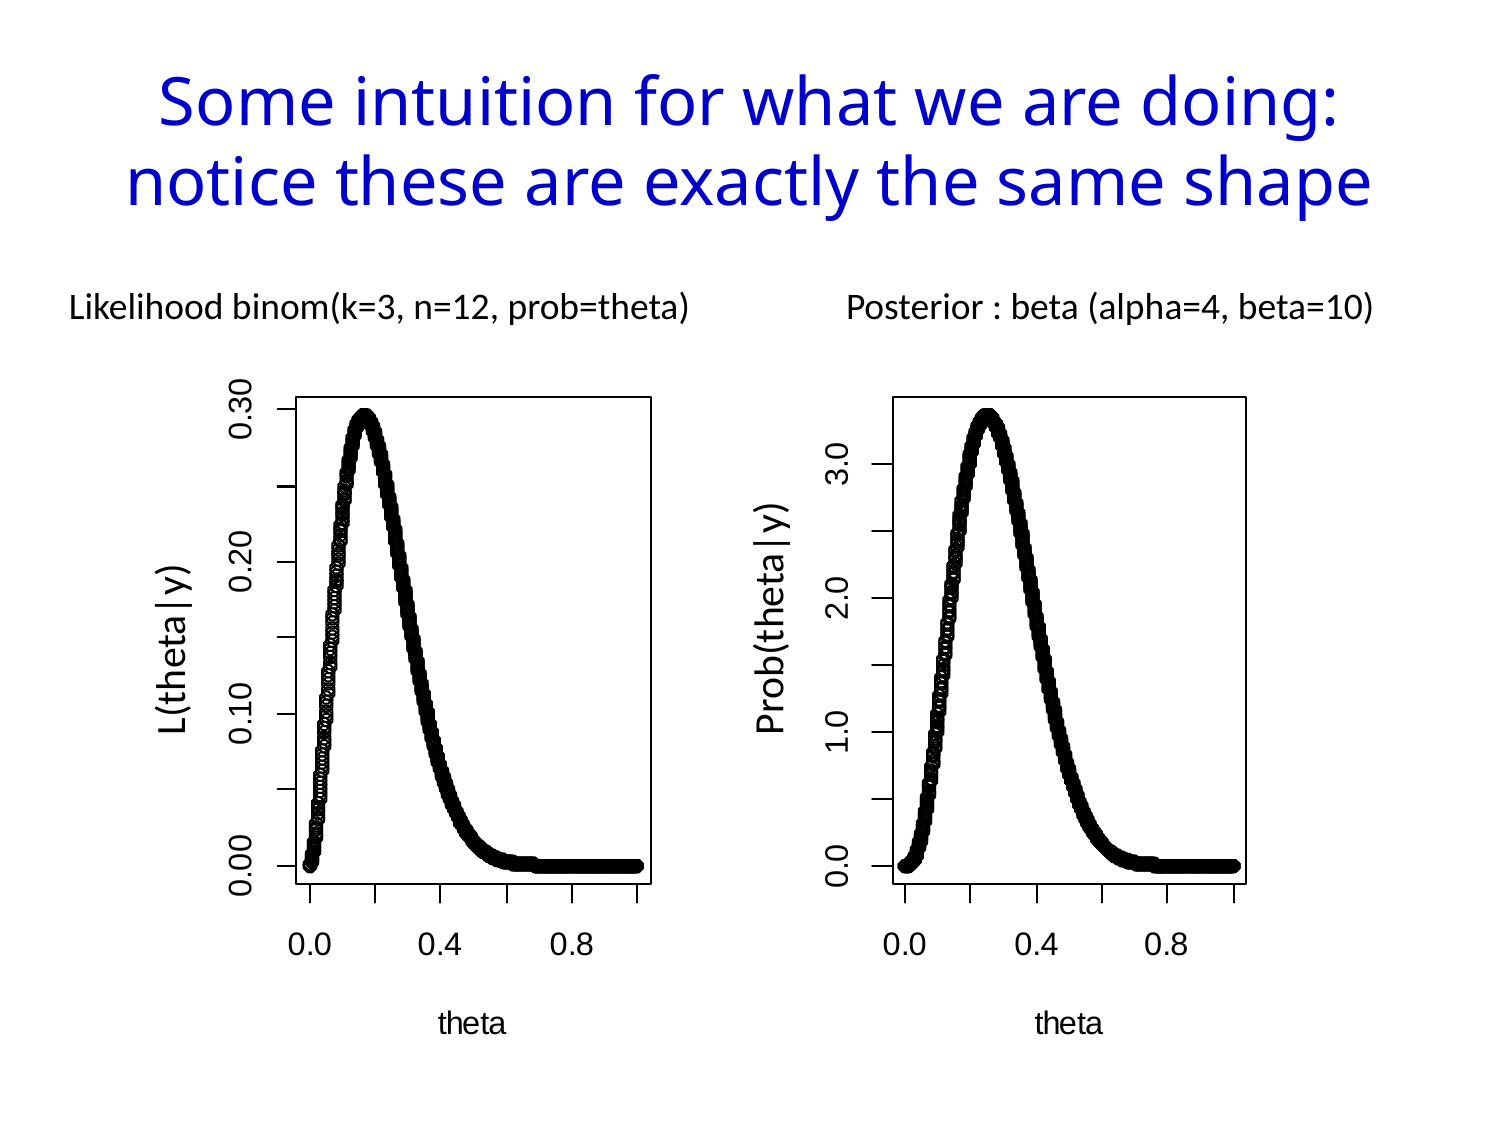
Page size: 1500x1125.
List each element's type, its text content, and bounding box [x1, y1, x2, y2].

title Some intuition for what we are doing: notice these are exactly the same shape [75, 45, 1425, 233]
text_box Likelihood binom(k=3, n=12, prob=theta) [54, 274, 132, 335]
text_box Posterior : beta (alpha=4, beta=10) [1329, 274, 1390, 335]
picture [137, 238, 1326, 1082]
